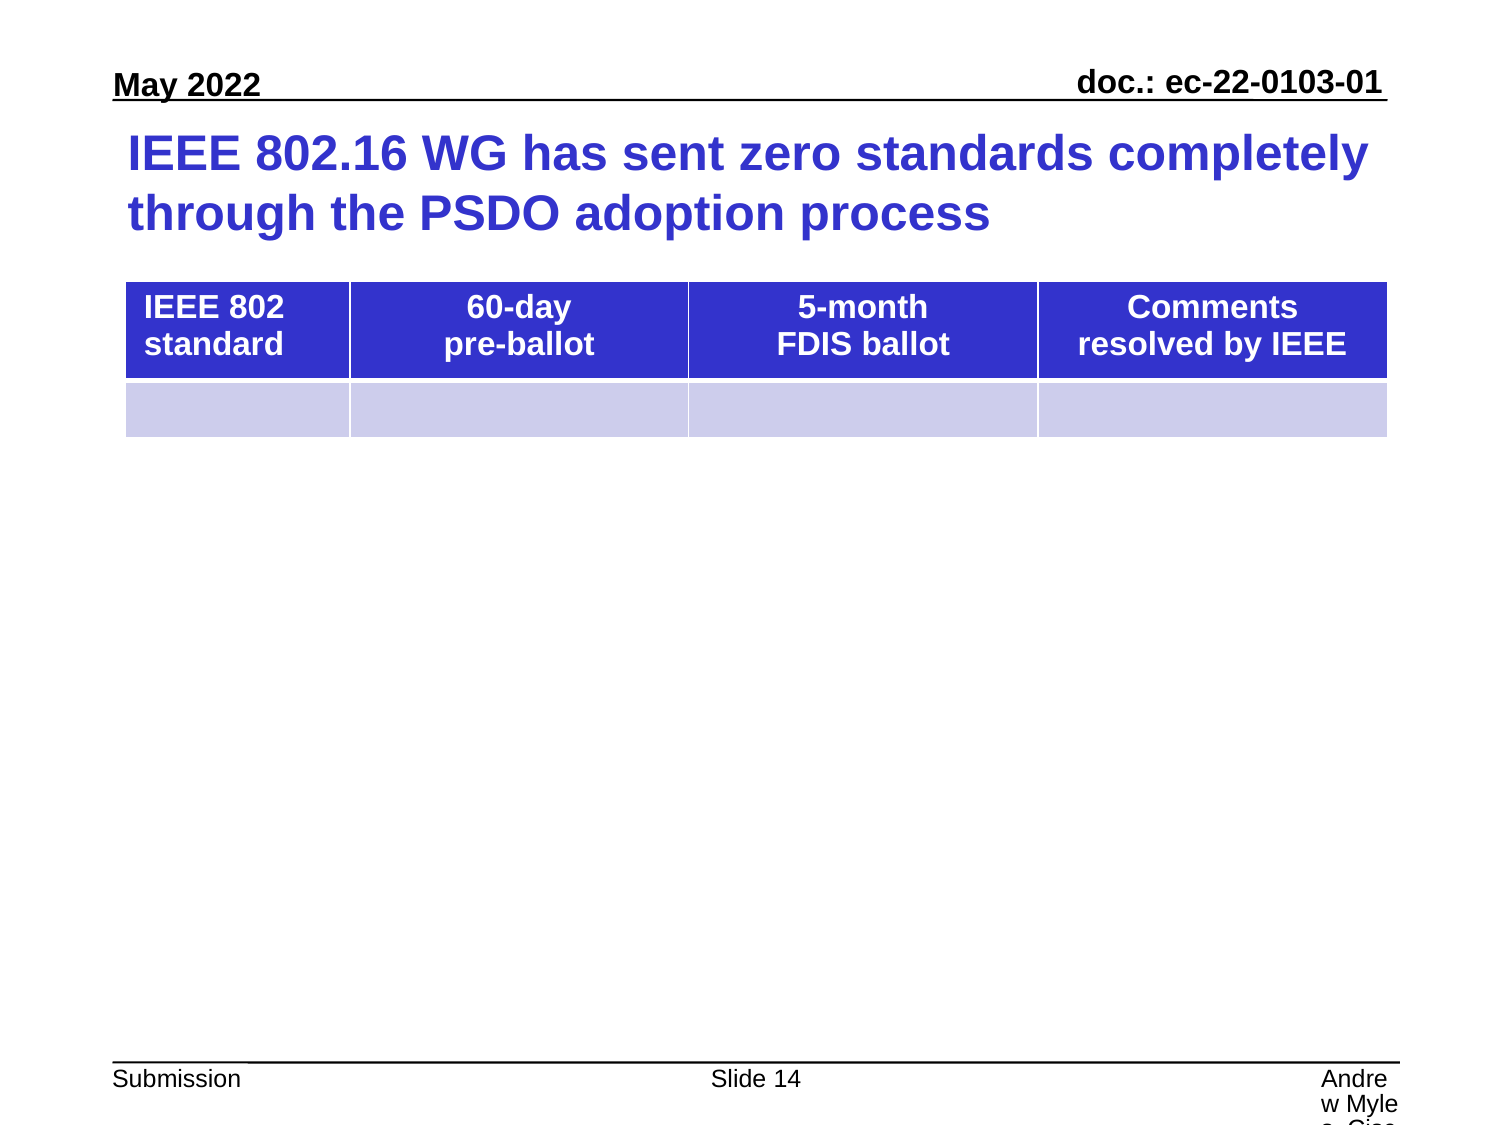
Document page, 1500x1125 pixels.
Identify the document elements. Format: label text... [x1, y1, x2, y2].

table_header 5-month FDIS ballot [689, 282, 1037, 378]
table_header 60-day pre-ballot [351, 282, 688, 378]
table_cell [1039, 383, 1387, 437]
footer Andrew Myles, Cisco [1320, 1061, 1402, 1093]
table_header IEEE 802 standard [126, 282, 349, 378]
slide_number Slide 14 [709, 1061, 803, 1093]
table_cell [351, 383, 688, 437]
title IEEE 802.16 WG has sent zero standards completely through the PSDO adoption process [112, 112, 1388, 288]
table_cell [689, 383, 1037, 437]
table_header Comments resolved by IEEE [1039, 282, 1387, 378]
table_cell [126, 383, 349, 437]
